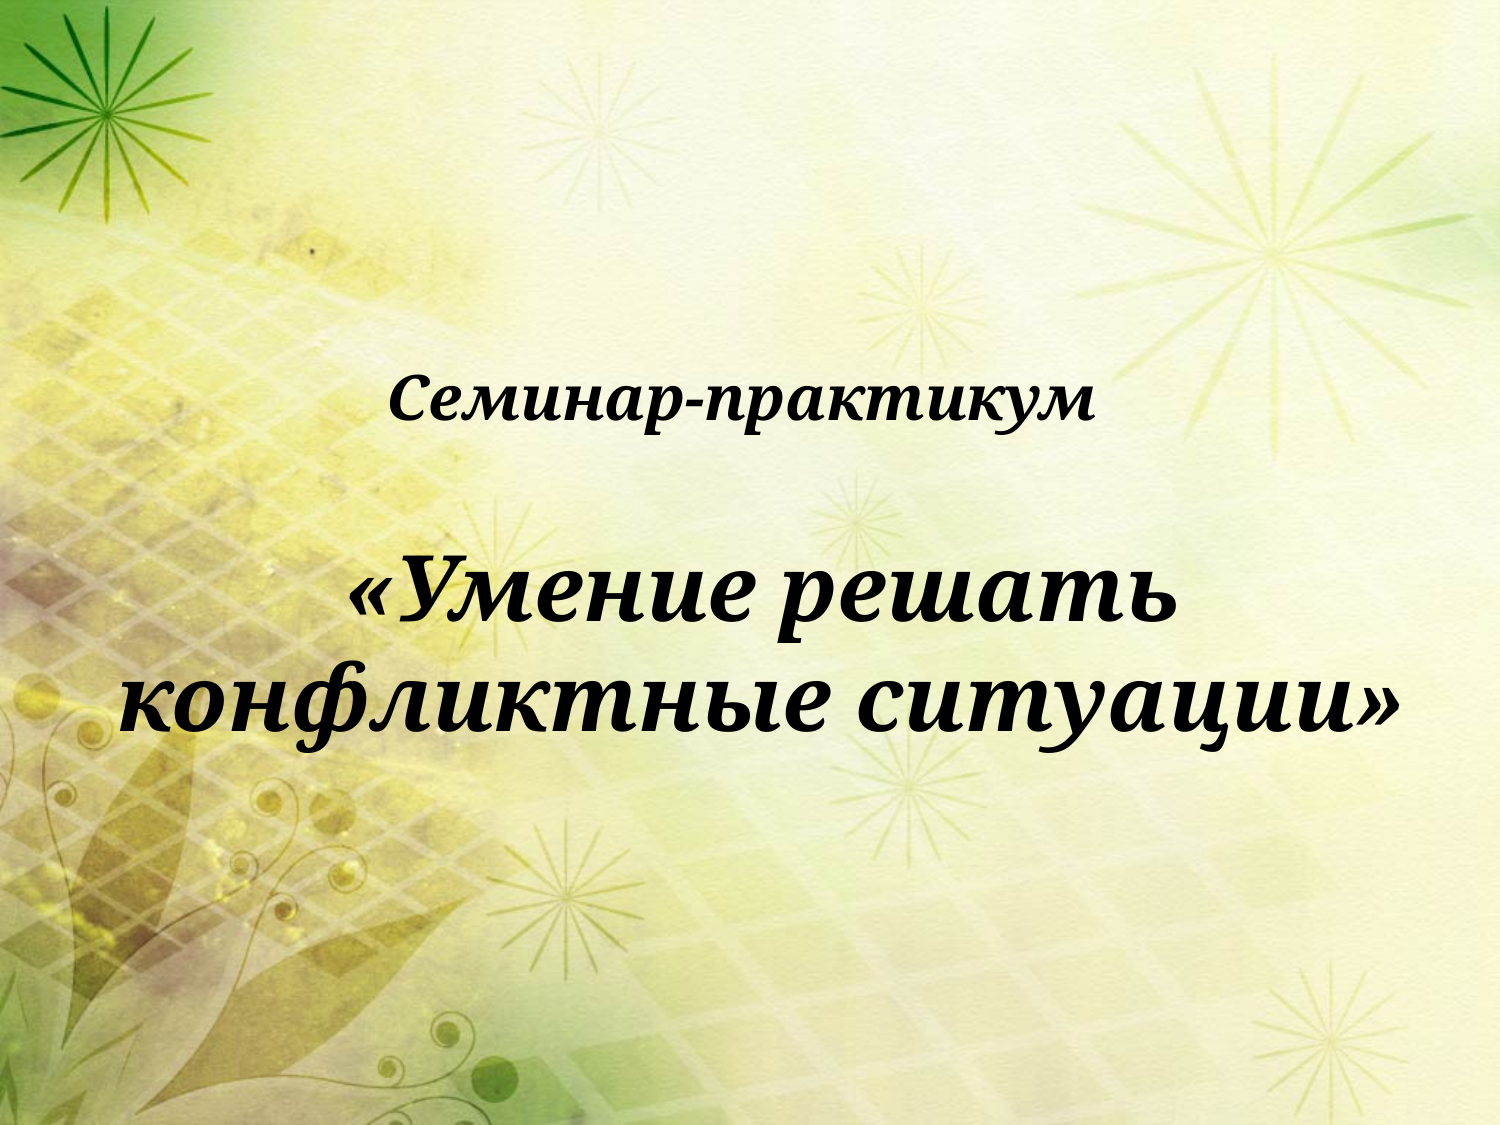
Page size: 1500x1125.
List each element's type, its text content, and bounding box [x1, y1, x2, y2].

title Семинар-практикум [112, 381, 1388, 522]
subtitle «Умение решать конфликтные ситуации» [72, 522, 1453, 887]
picture [0, 0, 1500, 1125]
